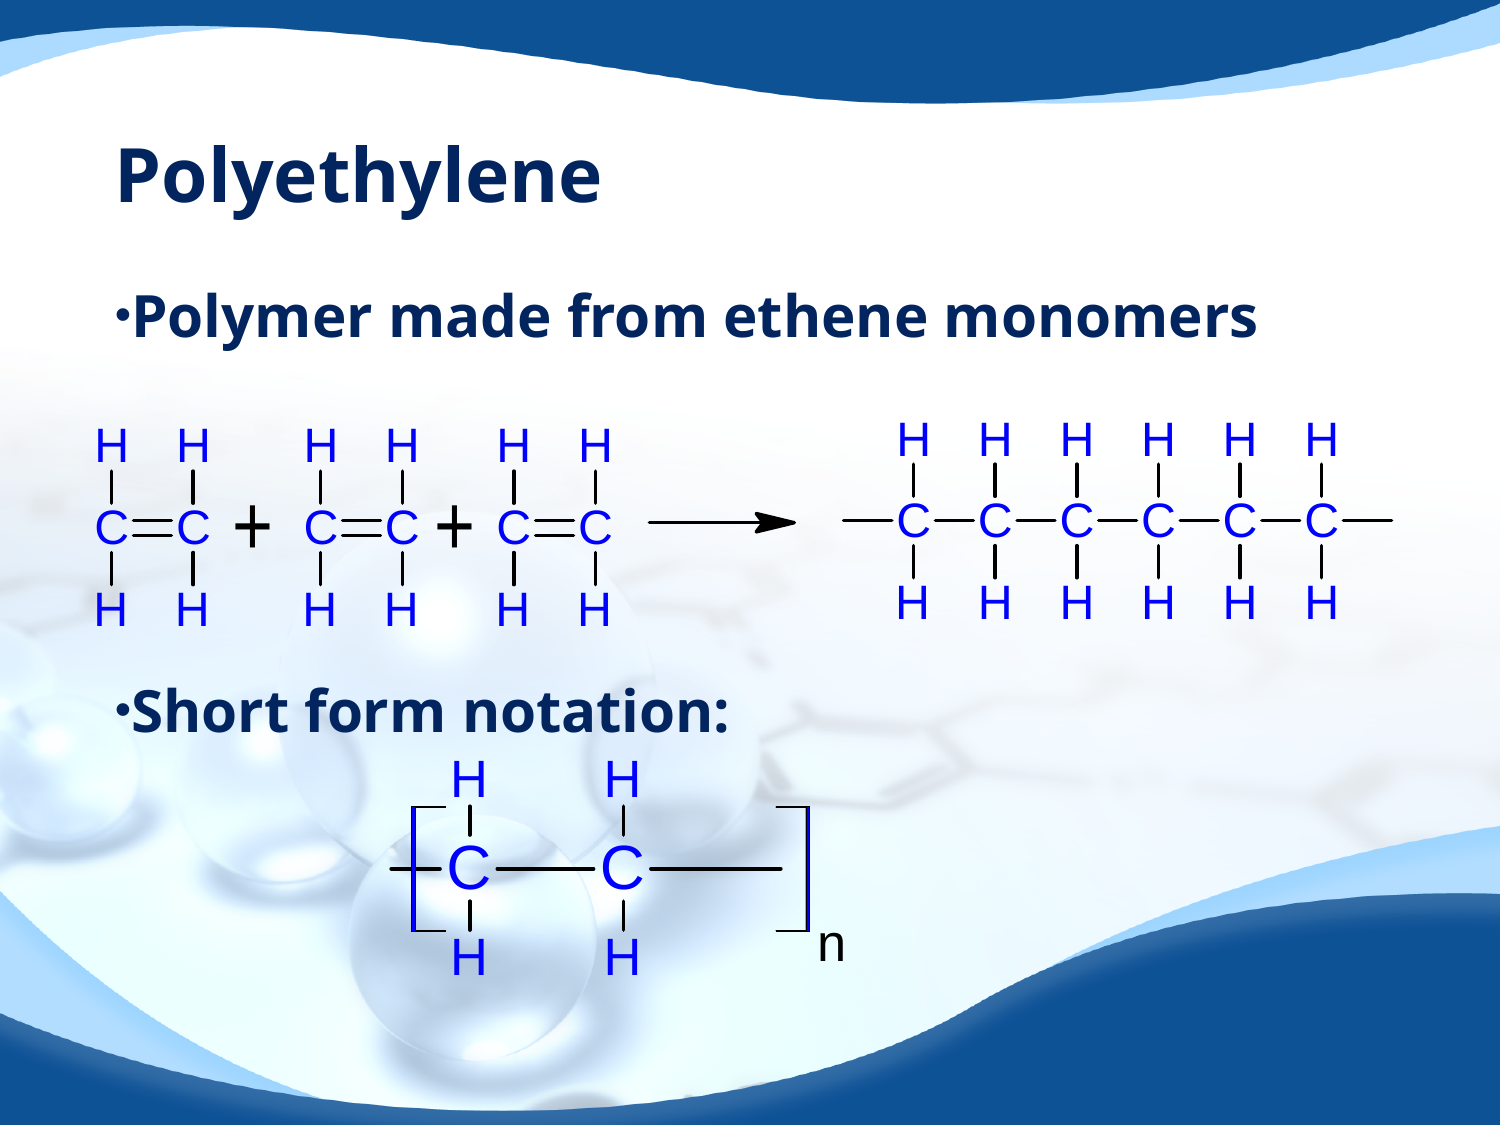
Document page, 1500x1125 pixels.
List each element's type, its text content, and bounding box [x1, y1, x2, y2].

title Polyethylene [99, 120, 1450, 226]
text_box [387, 749, 849, 988]
list Polymer made from ethene monomers Short form notation: [99, 287, 1450, 1005]
picture [0, 0, 1500, 1125]
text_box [86, 411, 1412, 638]
